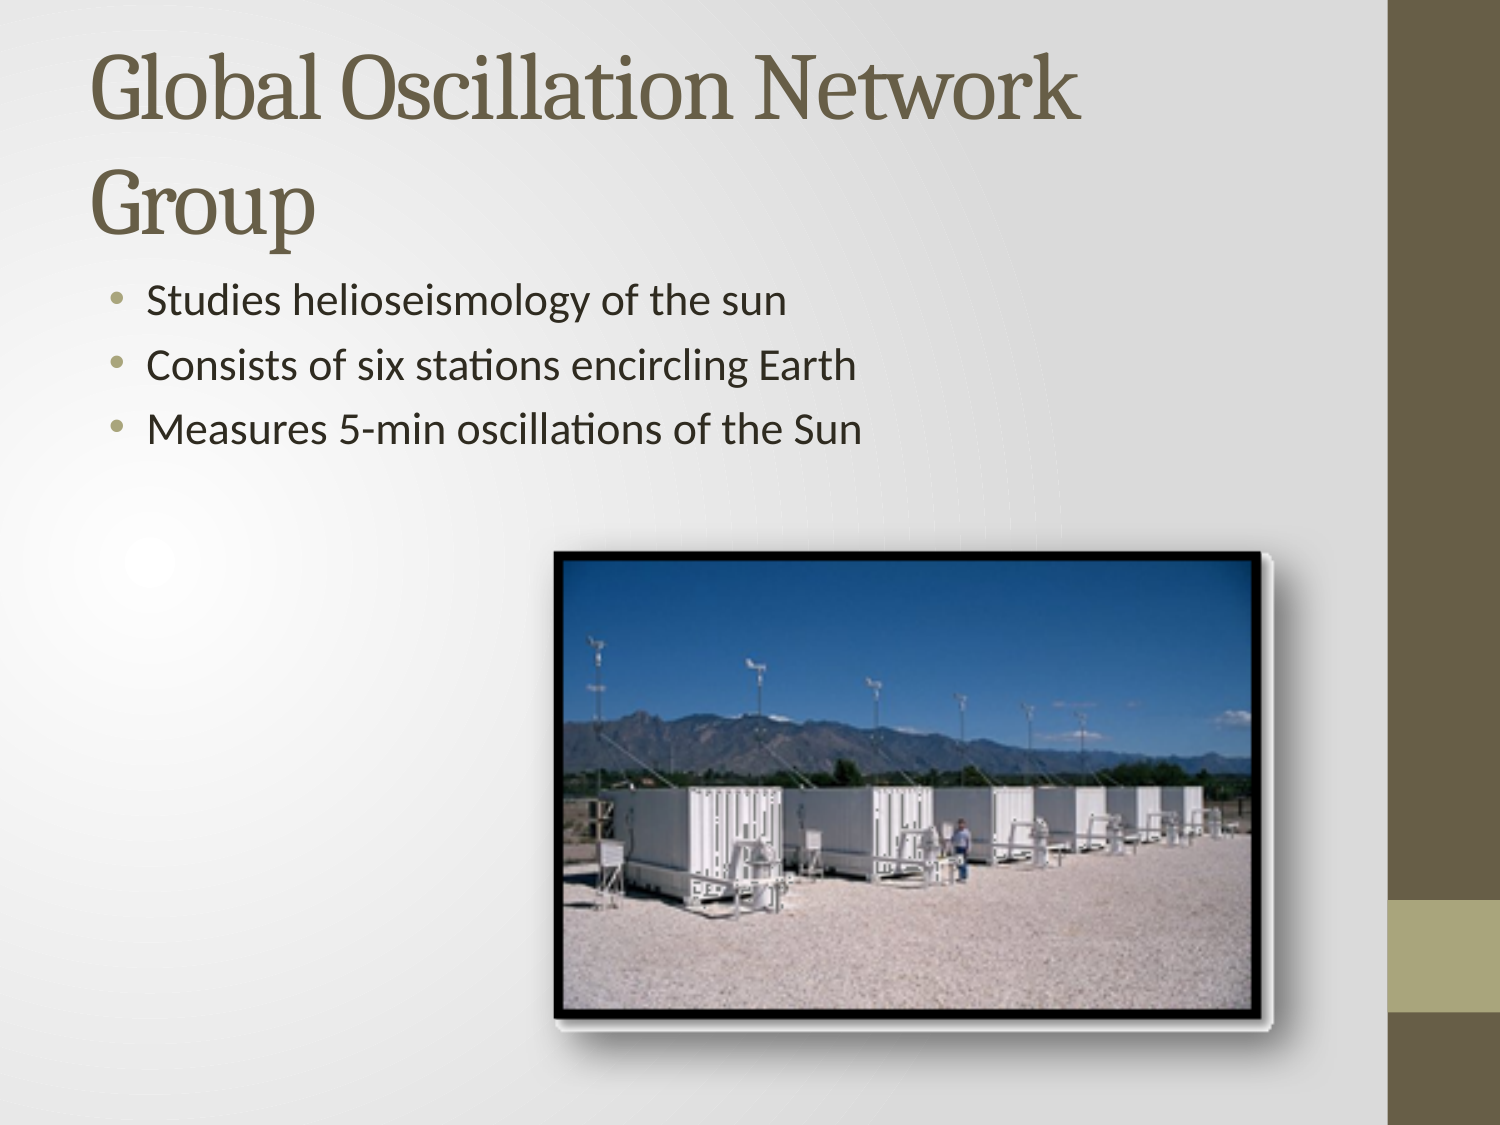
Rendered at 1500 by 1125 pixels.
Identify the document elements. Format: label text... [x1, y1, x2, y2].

list Studies helioseismology of the sun Consists of six stations encircling Earth Measures 5-min oscillations of the Sun [75, 262, 1325, 1050]
picture [549, 549, 1282, 1040]
title Global Oscillation Network Group [75, 45, 1325, 233]
